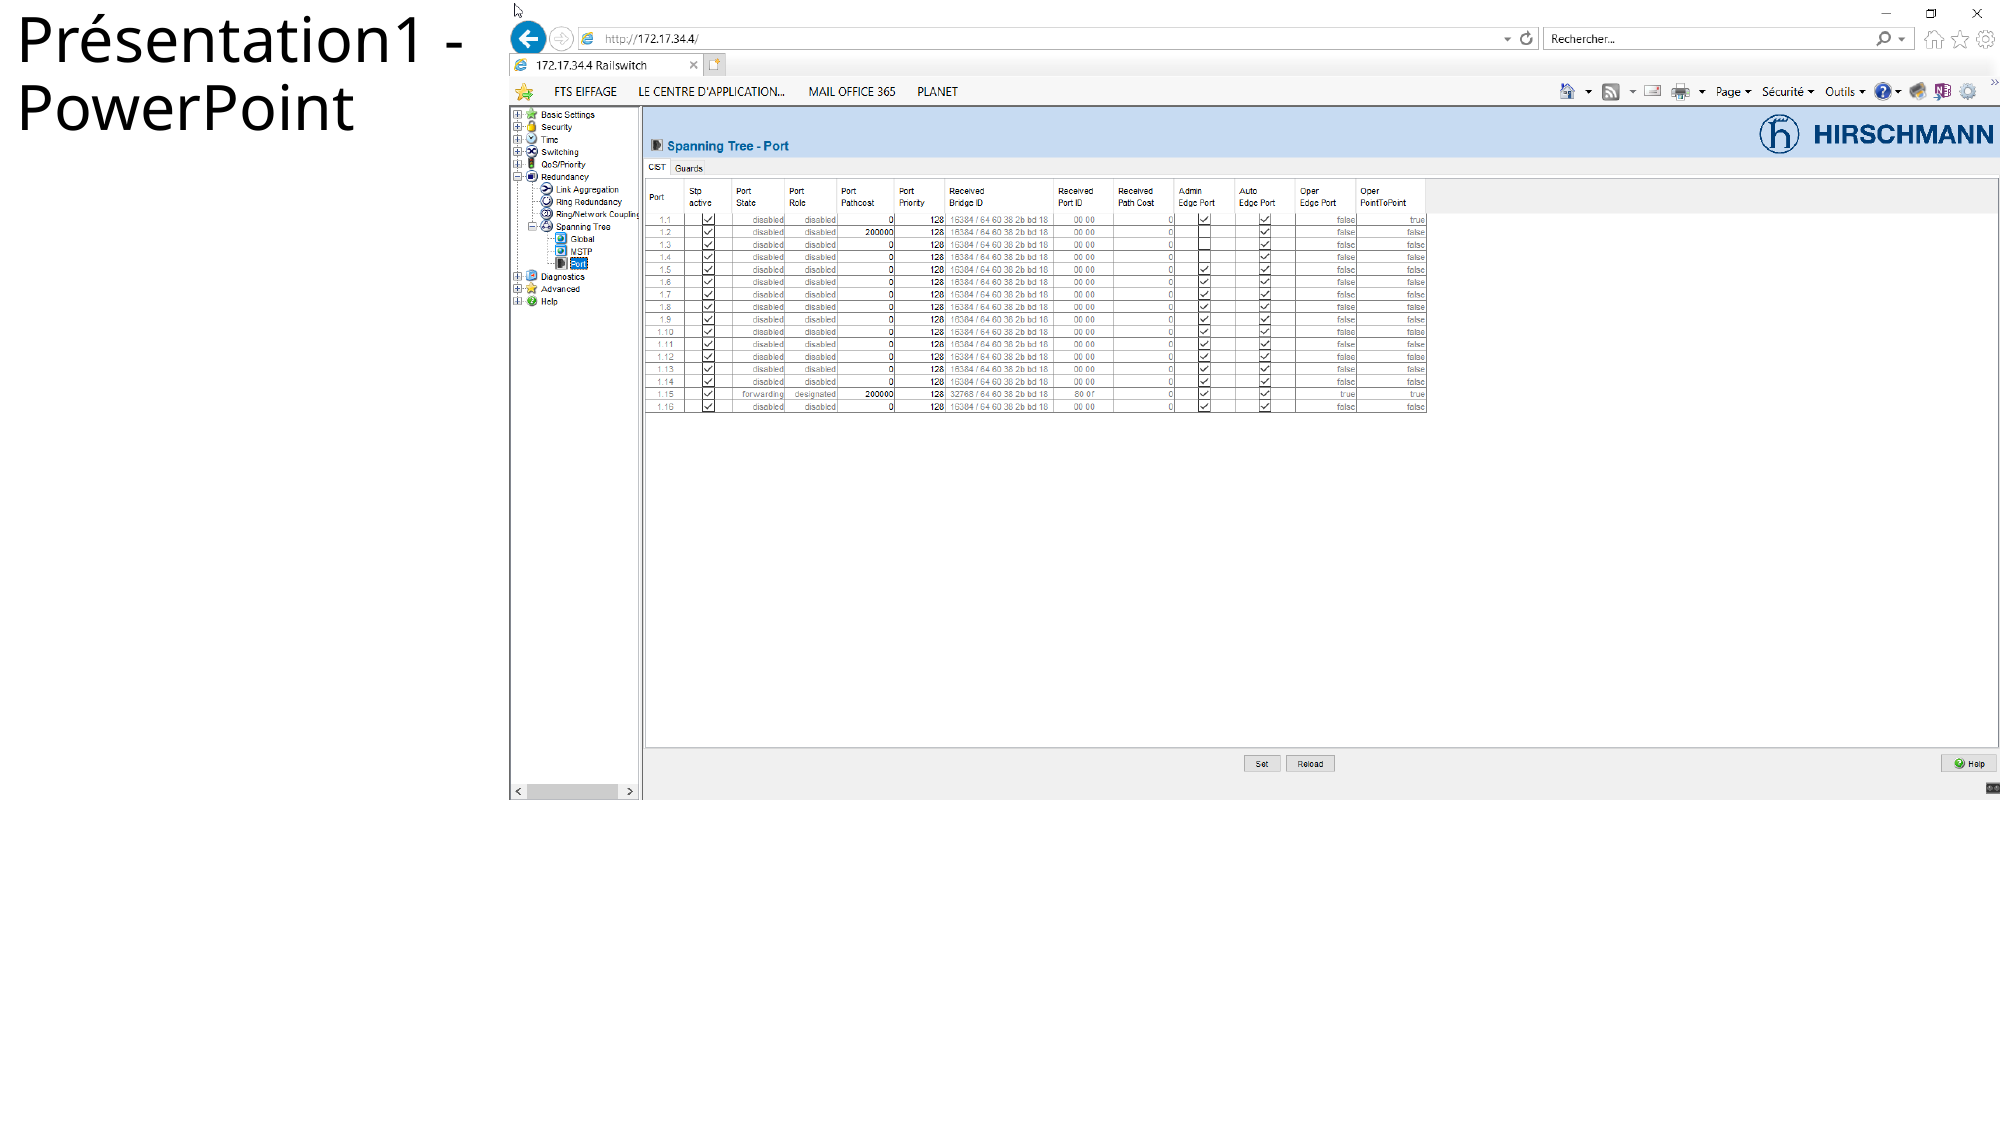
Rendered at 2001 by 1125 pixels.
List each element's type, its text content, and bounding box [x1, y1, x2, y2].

title Présentation1 - PowerPoint [1, 0, 509, 152]
picture [509, 0, 2000, 800]
